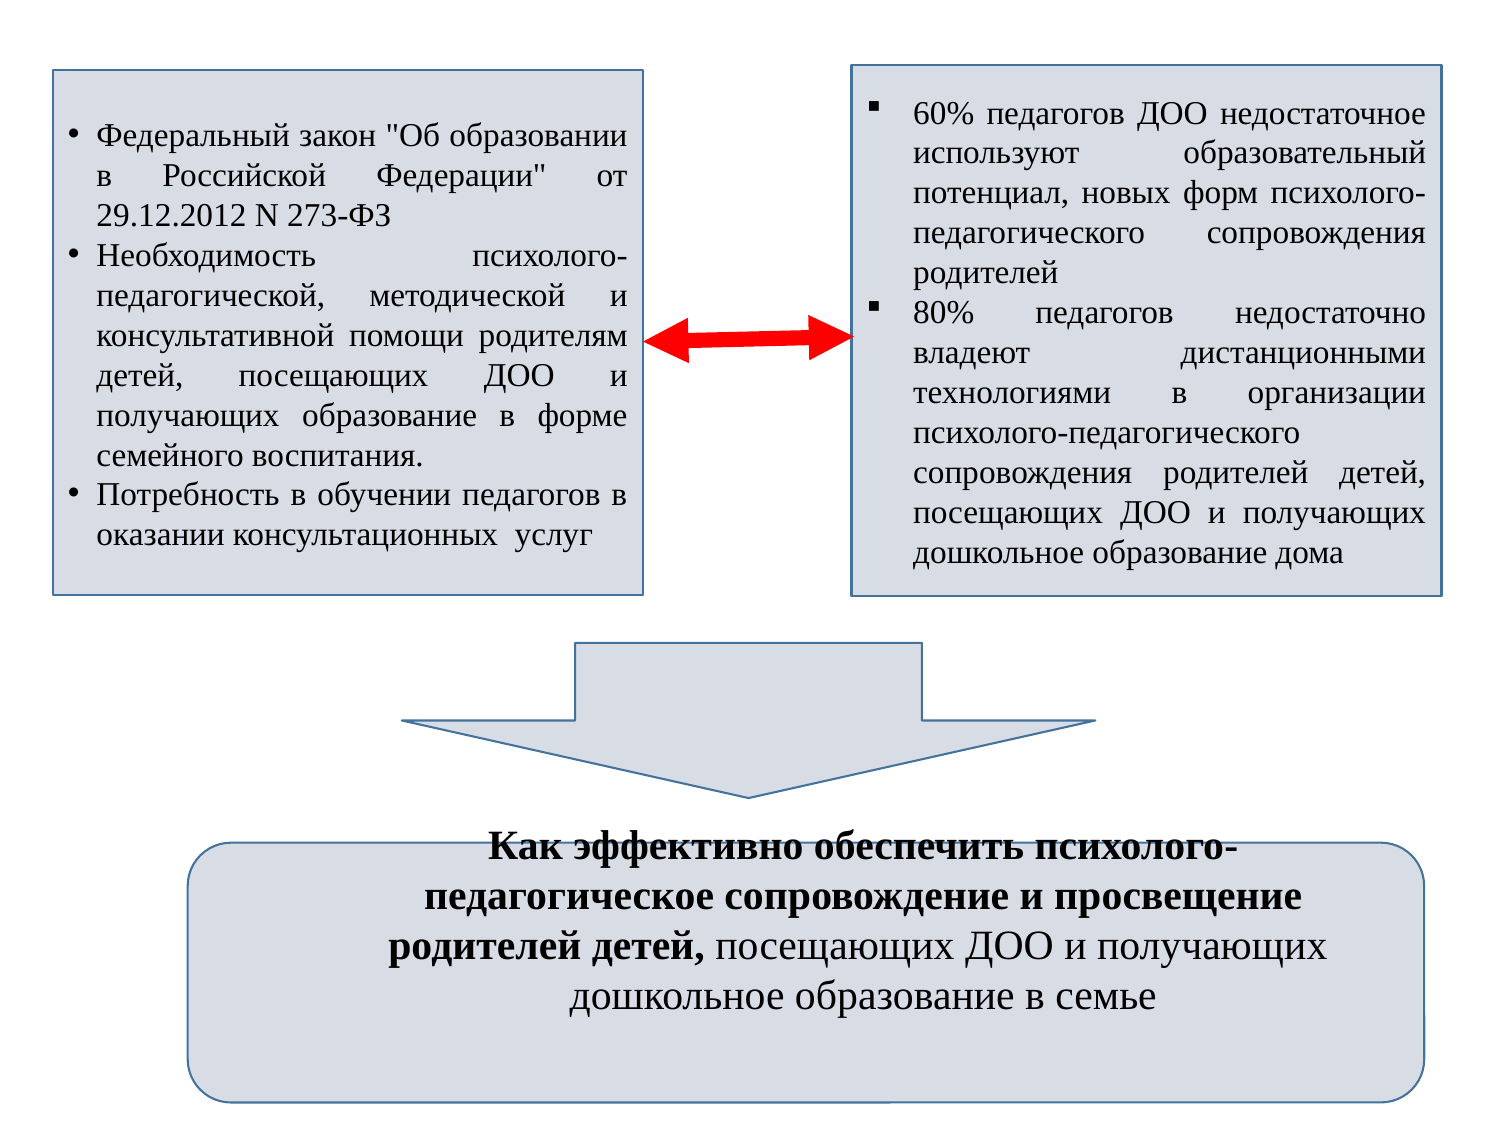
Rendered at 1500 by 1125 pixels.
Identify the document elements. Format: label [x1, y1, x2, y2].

text_box [53, 64, 1442, 1103]
